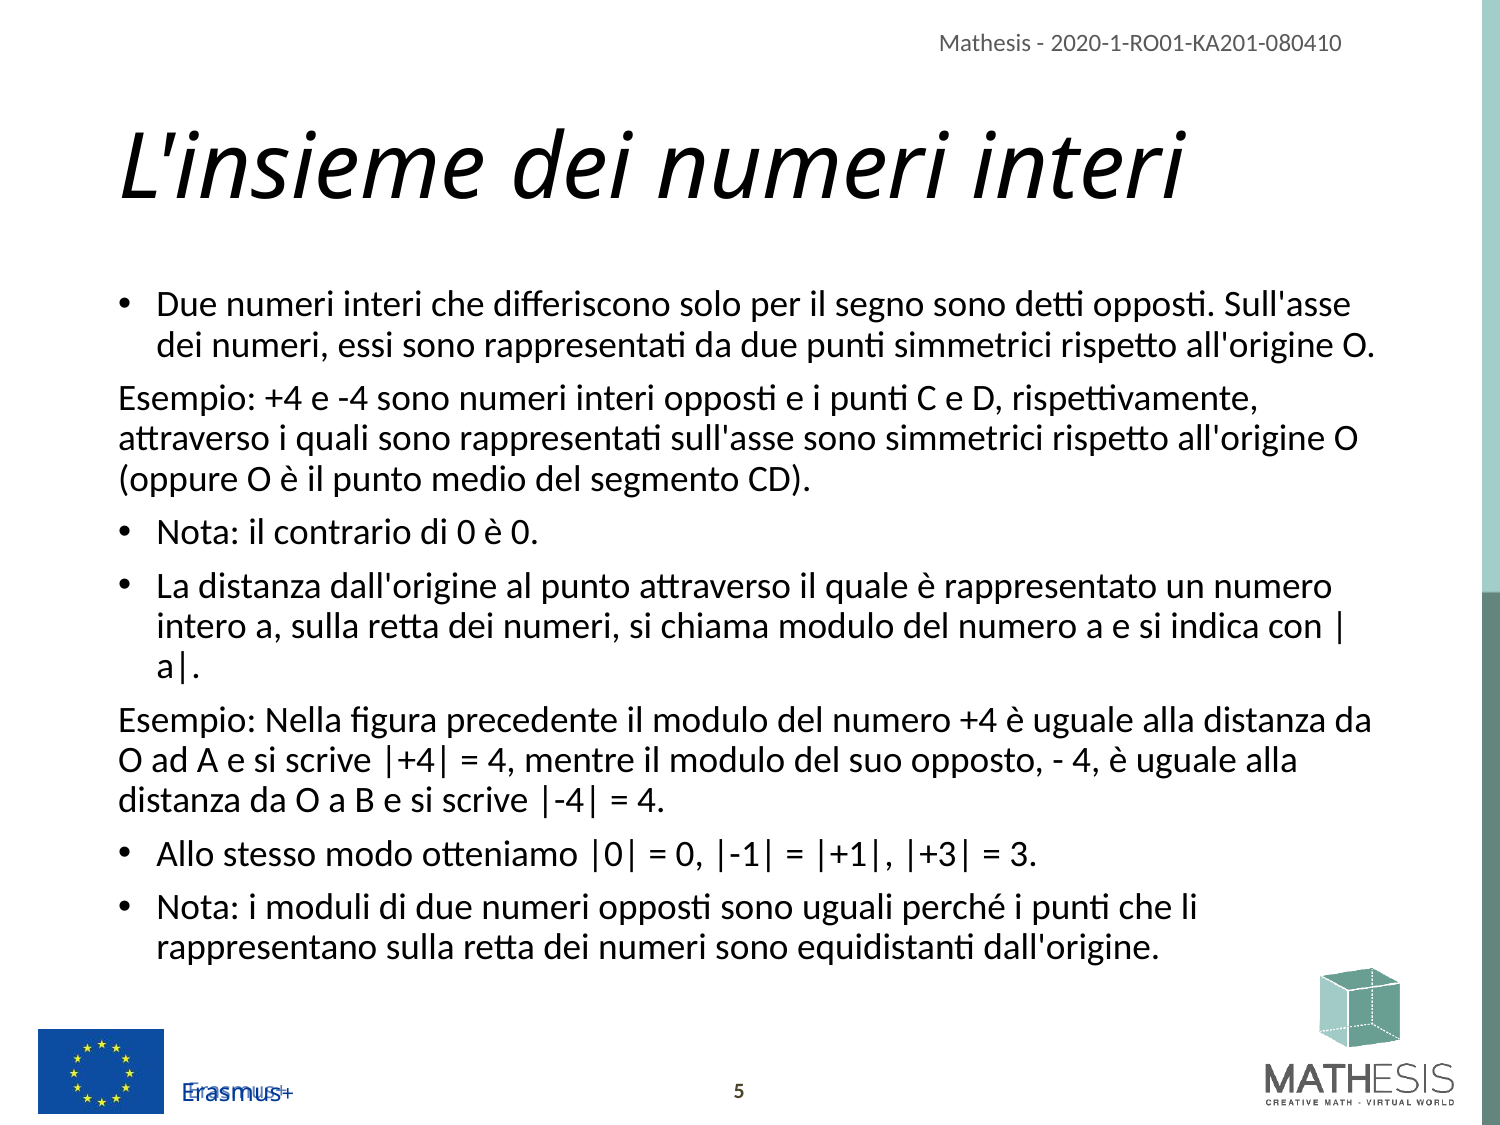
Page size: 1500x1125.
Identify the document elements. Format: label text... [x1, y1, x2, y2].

title L'insieme dei numeri interi [103, 59, 1397, 277]
list Due numeri interi che differiscono solo per il segno sono detti opposti. Sull'asse dei numeri, essi sono rappresentati da due punti simmetrici rispetto all'origine O. Esempio: +4 e -4 sono numeri interi opposti e i punti C e D, rispettivamente, attraverso i quali sono rappresentati sull'asse sono simmetrici rispetto all'origine O (oppure O è il punto medio del segmento CD). Nota: il contrario di 0 è 0. La distanza dall'origine al punto attraverso il quale è rappresentato un numero intero a, sulla retta dei numeri, si chiama modulo del numero a e si indica con |a|. Esempio: Nella figura precedente il modulo del numero +4 è uguale alla distanza da O ad A e si scrive |+4| = 4, mentre il modulo del suo opposto, - 4, è uguale alla distanza da O a B e si scrive |-4| = 4. Allo stesso modo otteniamo |0| = 0, |-1| = |+1|, |+3| = 3. Nota: i moduli di due numeri opposti sono uguali perché i punti che li rappresentano sulla retta dei numeri sono equidistanti dall'origine. [103, 277, 1397, 1014]
picture [38, 1029, 164, 1114]
